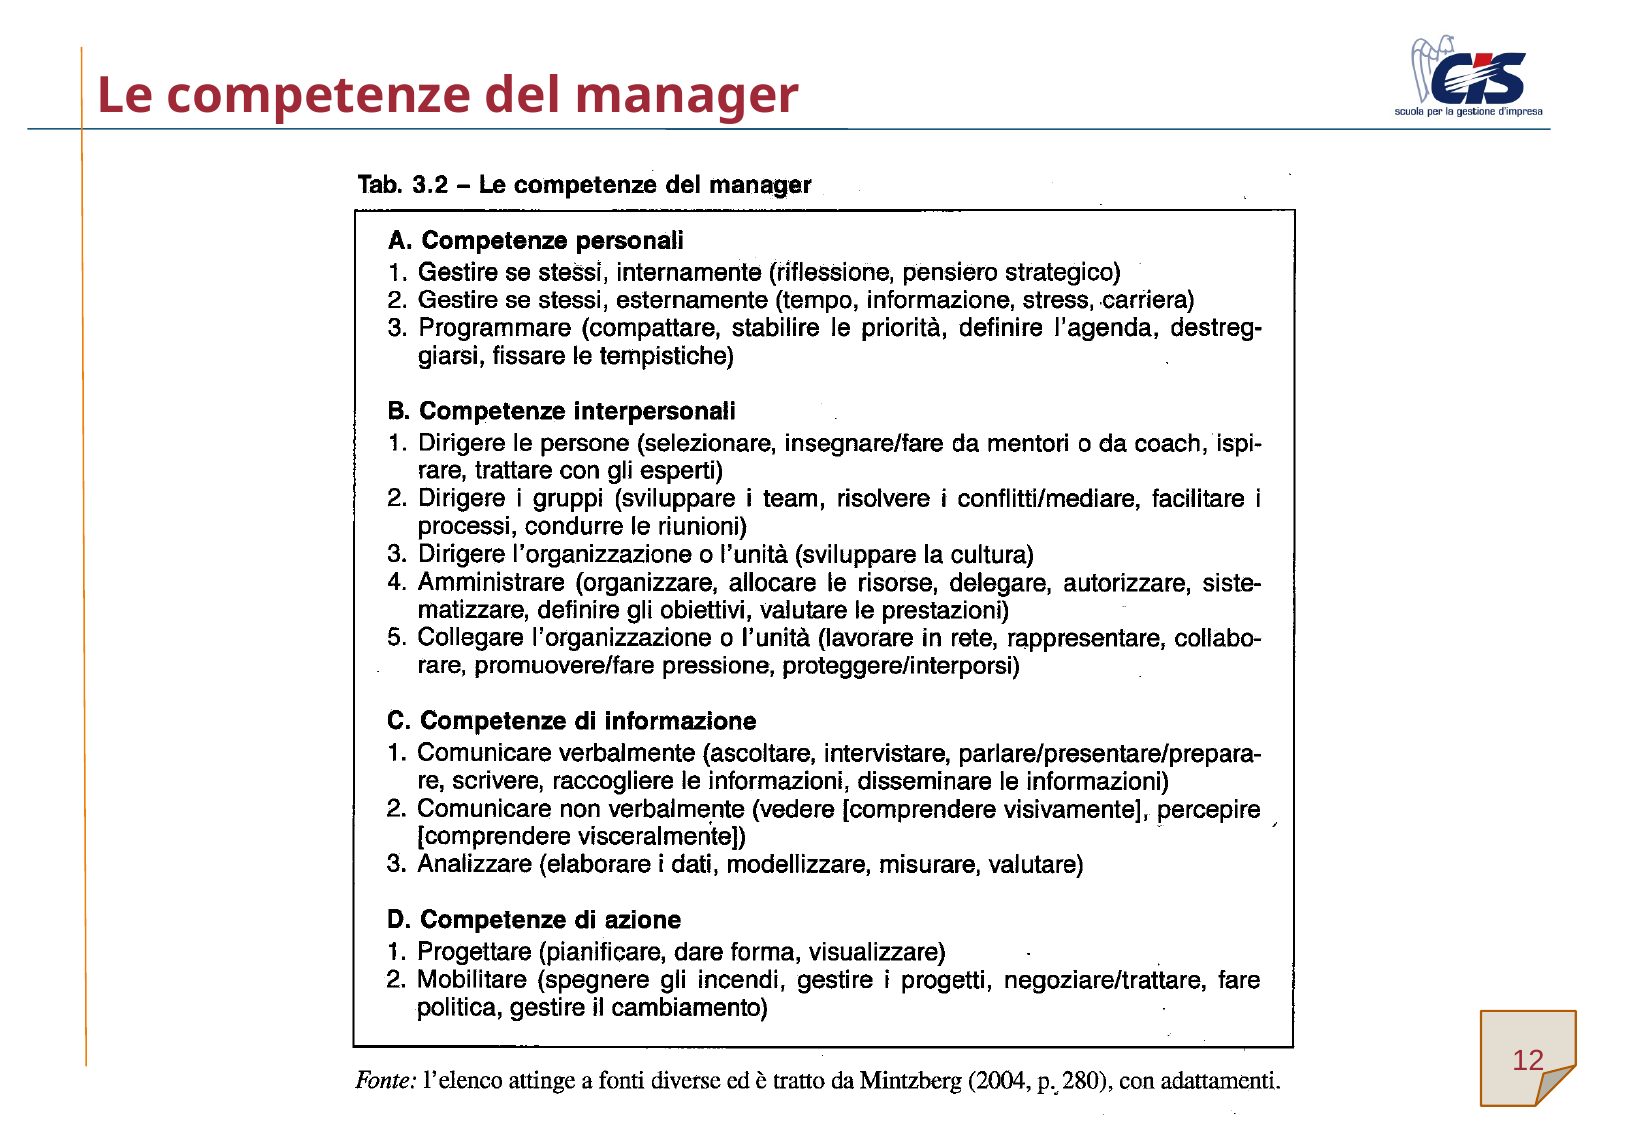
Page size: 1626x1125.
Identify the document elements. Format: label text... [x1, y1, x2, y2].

slide_number 12 [1486, 1028, 1571, 1089]
title Le competenze del manager [81, 33, 1544, 153]
picture [337, 151, 1310, 1118]
picture [1390, 30, 1545, 121]
